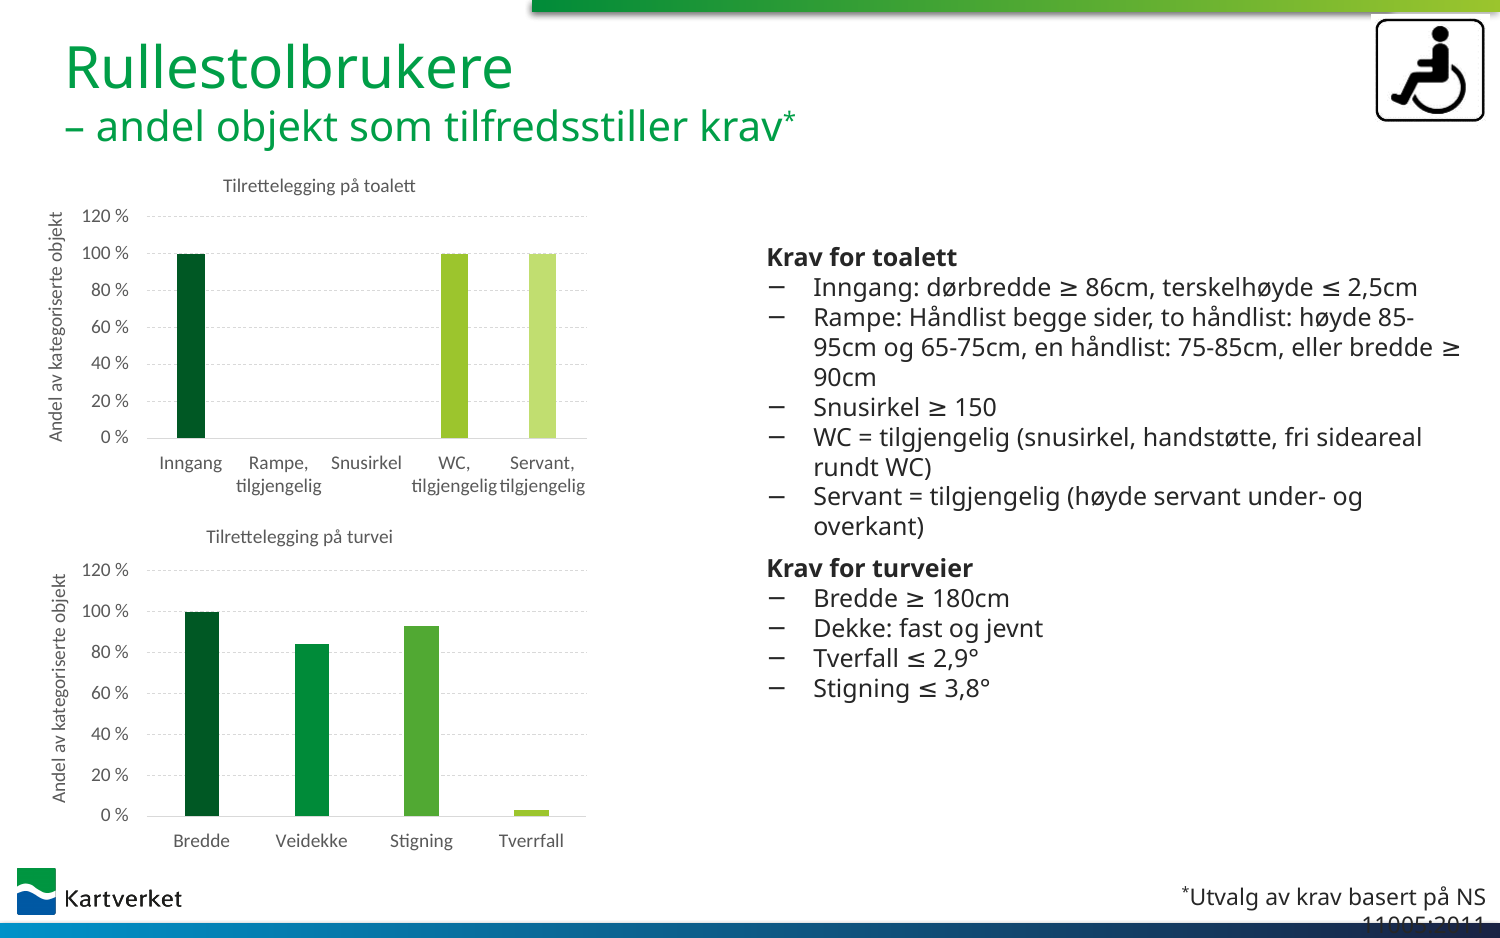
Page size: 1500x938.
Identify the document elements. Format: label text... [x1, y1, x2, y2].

picture [41, 520, 598, 859]
text_box Rullestolbrukere – andel objekt som tilfredsstiller krav* [49, 14, 1431, 158]
picture [1371, 13, 1491, 127]
text_box *Utvalg av krav basert på NS 11005:2011 [1068, 873, 1500, 938]
picture [41, 166, 598, 505]
text_box Krav for turveier Bredde ≥ 180cm Dekke: fast og jevnt Tverfall ≤ 2,9° Stigning ≤ 3,8° [751, 545, 1483, 710]
text_box Krav for toalett Inngang: dørbredde ≥ 86cm, terskelhøyde ≤ 2,5cm Rampe: Håndlist begge sider, to håndlist: høyde 85-95cm og 65-75cm, en håndlist: 75-85cm, eller bredde ≥ 90cm Snusirkel ≥ 150 WC = tilgjengelig (snusirkel, handstøtte, fri sideareal rundt WC) Servant = tilgjengelig (høyde servant under- og overkant) [751, 234, 1483, 545]
